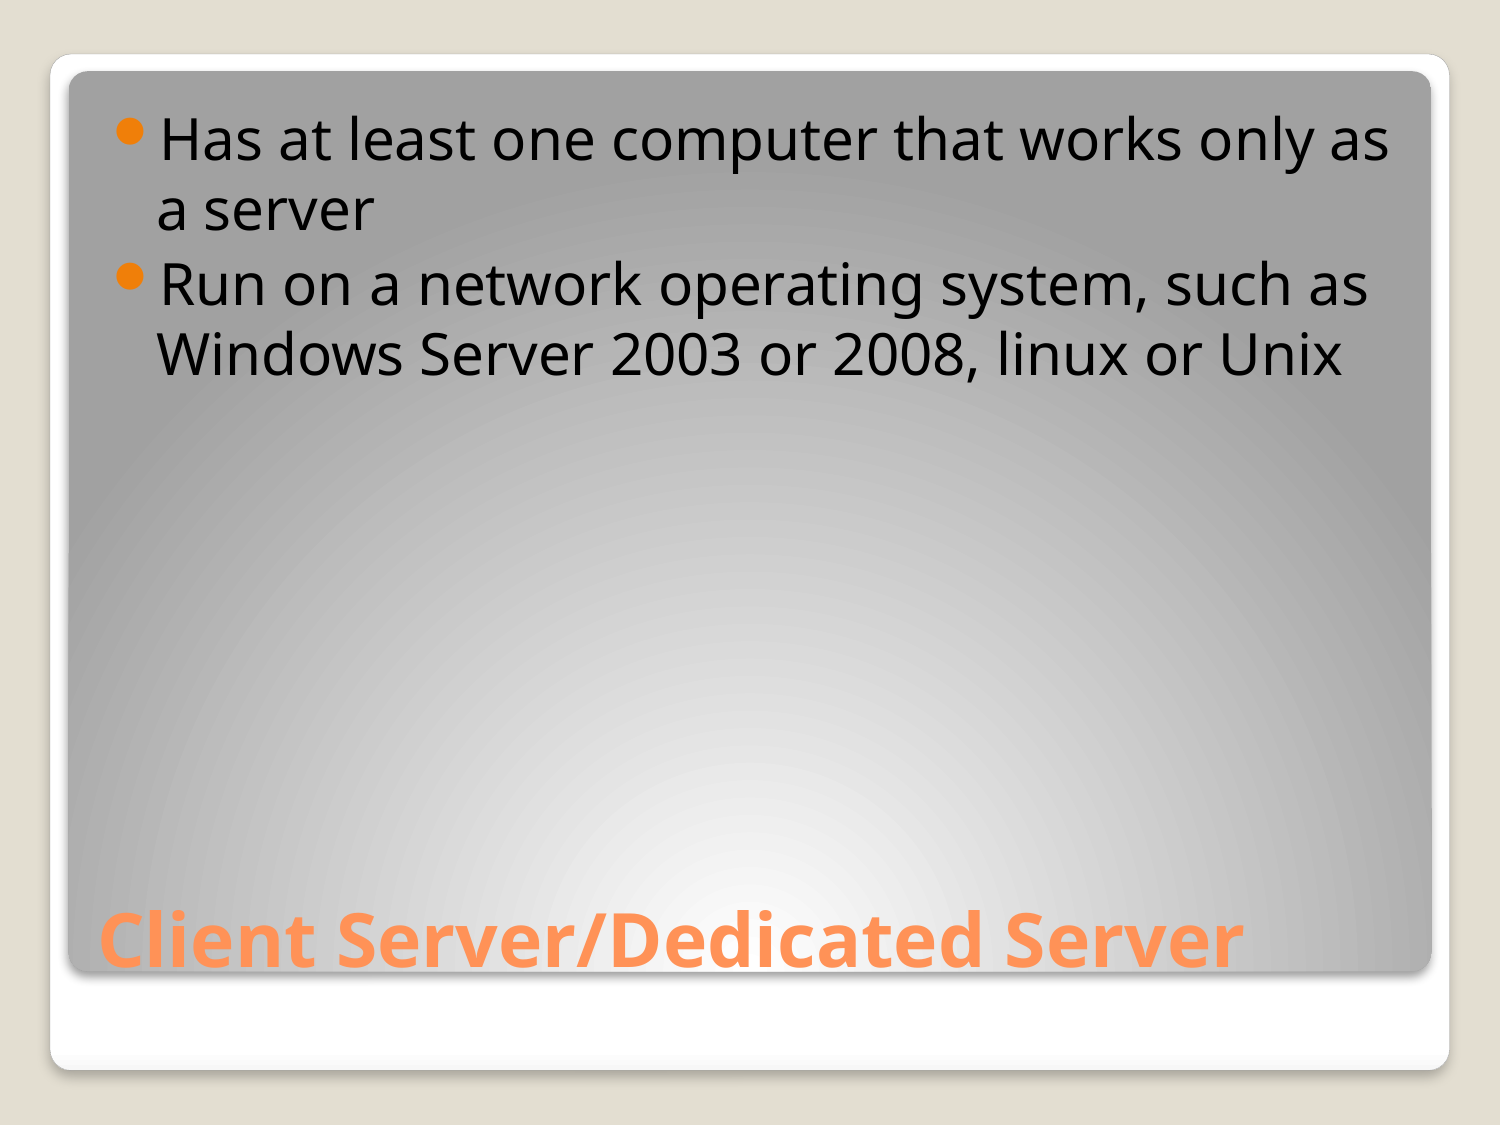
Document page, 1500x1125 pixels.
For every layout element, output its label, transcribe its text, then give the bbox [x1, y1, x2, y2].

list Has at least one computer that works only as a server Run on a network operating system, such as Windows Server 2003 or 2008, linux or Unix [82, 86, 1425, 774]
title Client Server/Dedicated Server [82, 817, 1425, 990]
